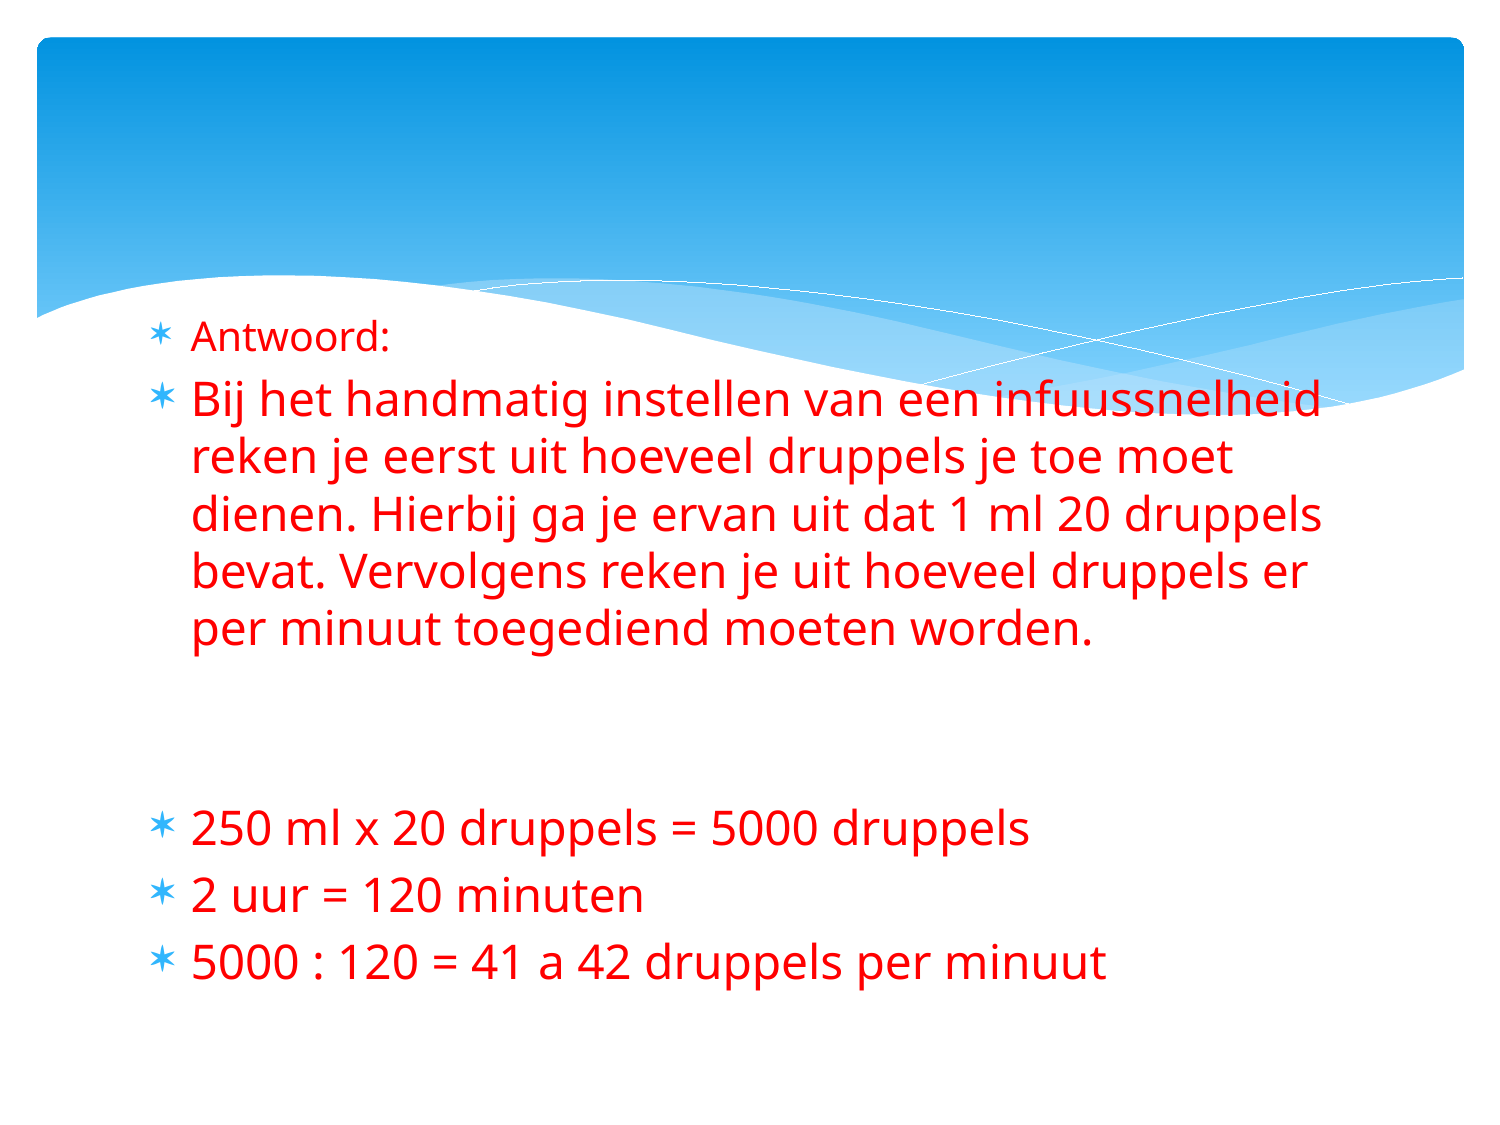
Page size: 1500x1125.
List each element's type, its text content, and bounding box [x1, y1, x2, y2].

list Antwoord: Bij het handmatig instellen van een infuussnelheid reken je eerst uit hoeveel druppels je toe moet dienen. Hierbij ga je ervan uit dat 1 ml 20 druppels bevat. Vervolgens reken je uit hoeveel druppels er per minuut toegediend moeten worden. 250 ml x 20 druppels = 5000 druppels 2 uur = 120 minuten 5000 : 120 = 41 a 42 druppels per minuut [135, 302, 1359, 1005]
